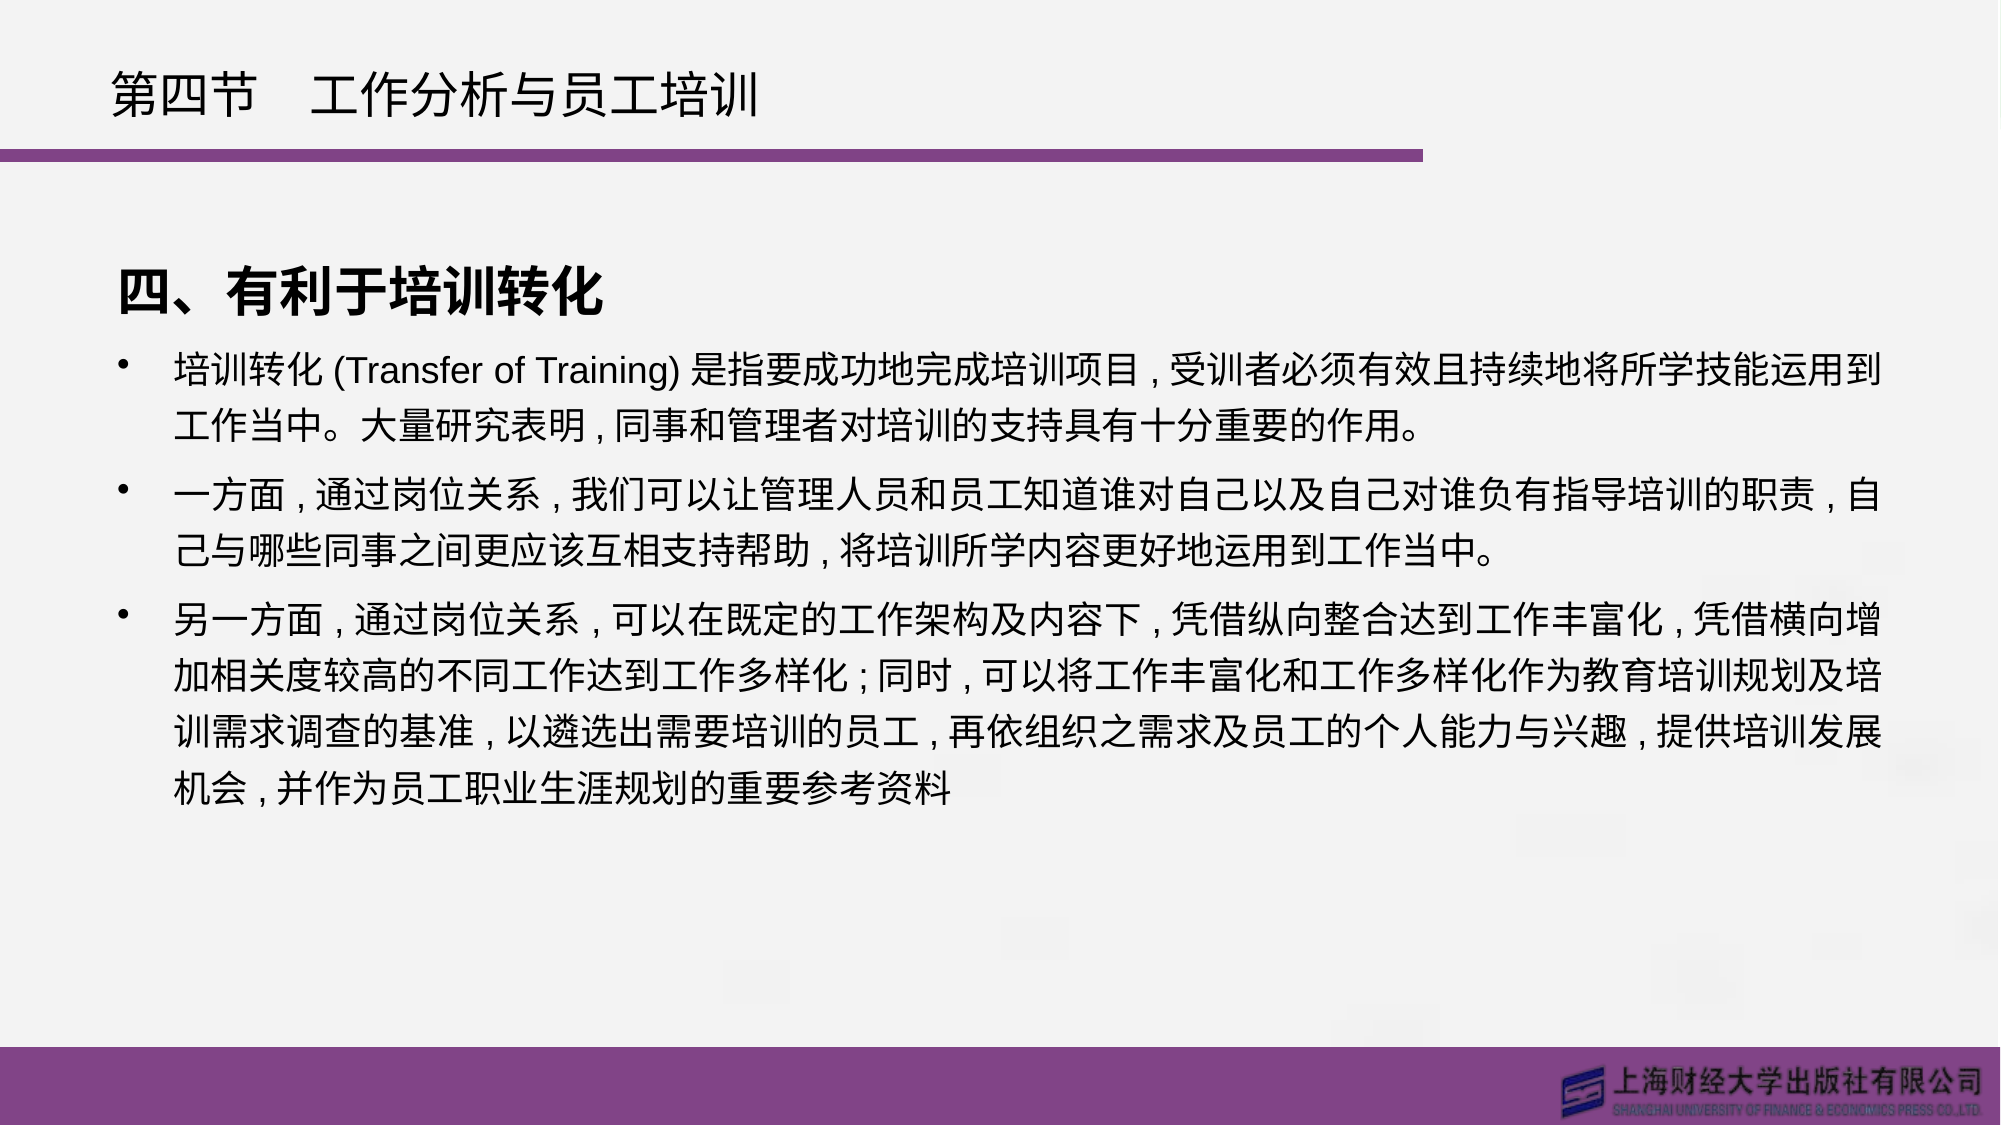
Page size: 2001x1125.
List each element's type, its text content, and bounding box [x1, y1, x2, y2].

list 四、有利于培训转化 培训转化(Transfer of Training)是指要成功地完成培训项目,受训者必须有效且持续地将所学技能运用到工作当中。大量研究表明,同事和管理者对培训的支持具有十分重要的作用。 一方面,通过岗位关系,我们可以让管理人员和员工知道谁对自己以及自己对谁负有指导培训的职责,自己与哪些同事之间更应该互相支持帮助,将培训所学内容更好地运用到工作当中。 另一方面,通过岗位关系,可以在既定的工作架构及内容下,凭借纵向整合达到工作丰富化,凭借横向增加相关度较高的不同工作达到工作多样化;同时,可以将工作丰富化和工作多样化作为教育培训规划及培训需求调查的基准,以遴选出需要培训的员工,再依组织之需求及员工的个人能力与兴趣,提供培训发展机会,并作为员工职业生涯规划的重要参考资料 [102, 233, 1898, 1032]
title 第四节 工作分析与员工培训 [94, 42, 1451, 146]
picture [0, 0, 2001, 1125]
